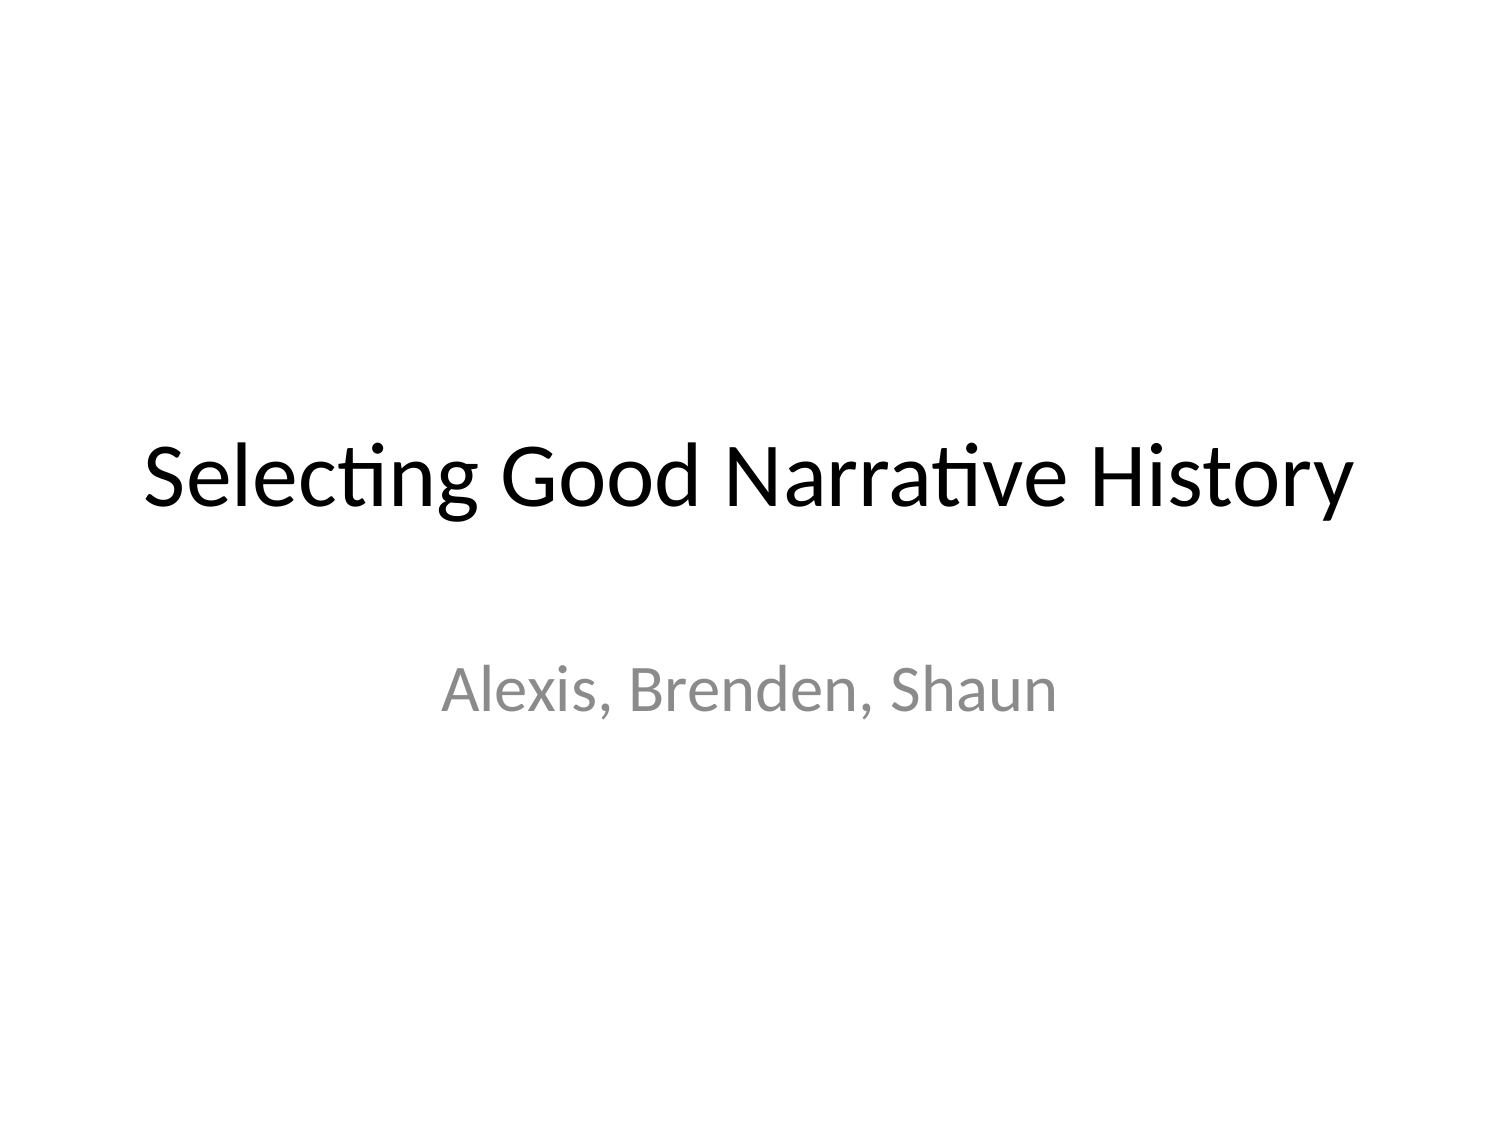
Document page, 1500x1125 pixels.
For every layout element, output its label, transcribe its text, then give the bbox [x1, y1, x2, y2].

title Selecting Good Narrative History [112, 349, 1388, 591]
subtitle Alexis, Brenden, Shaun [225, 637, 1275, 925]
